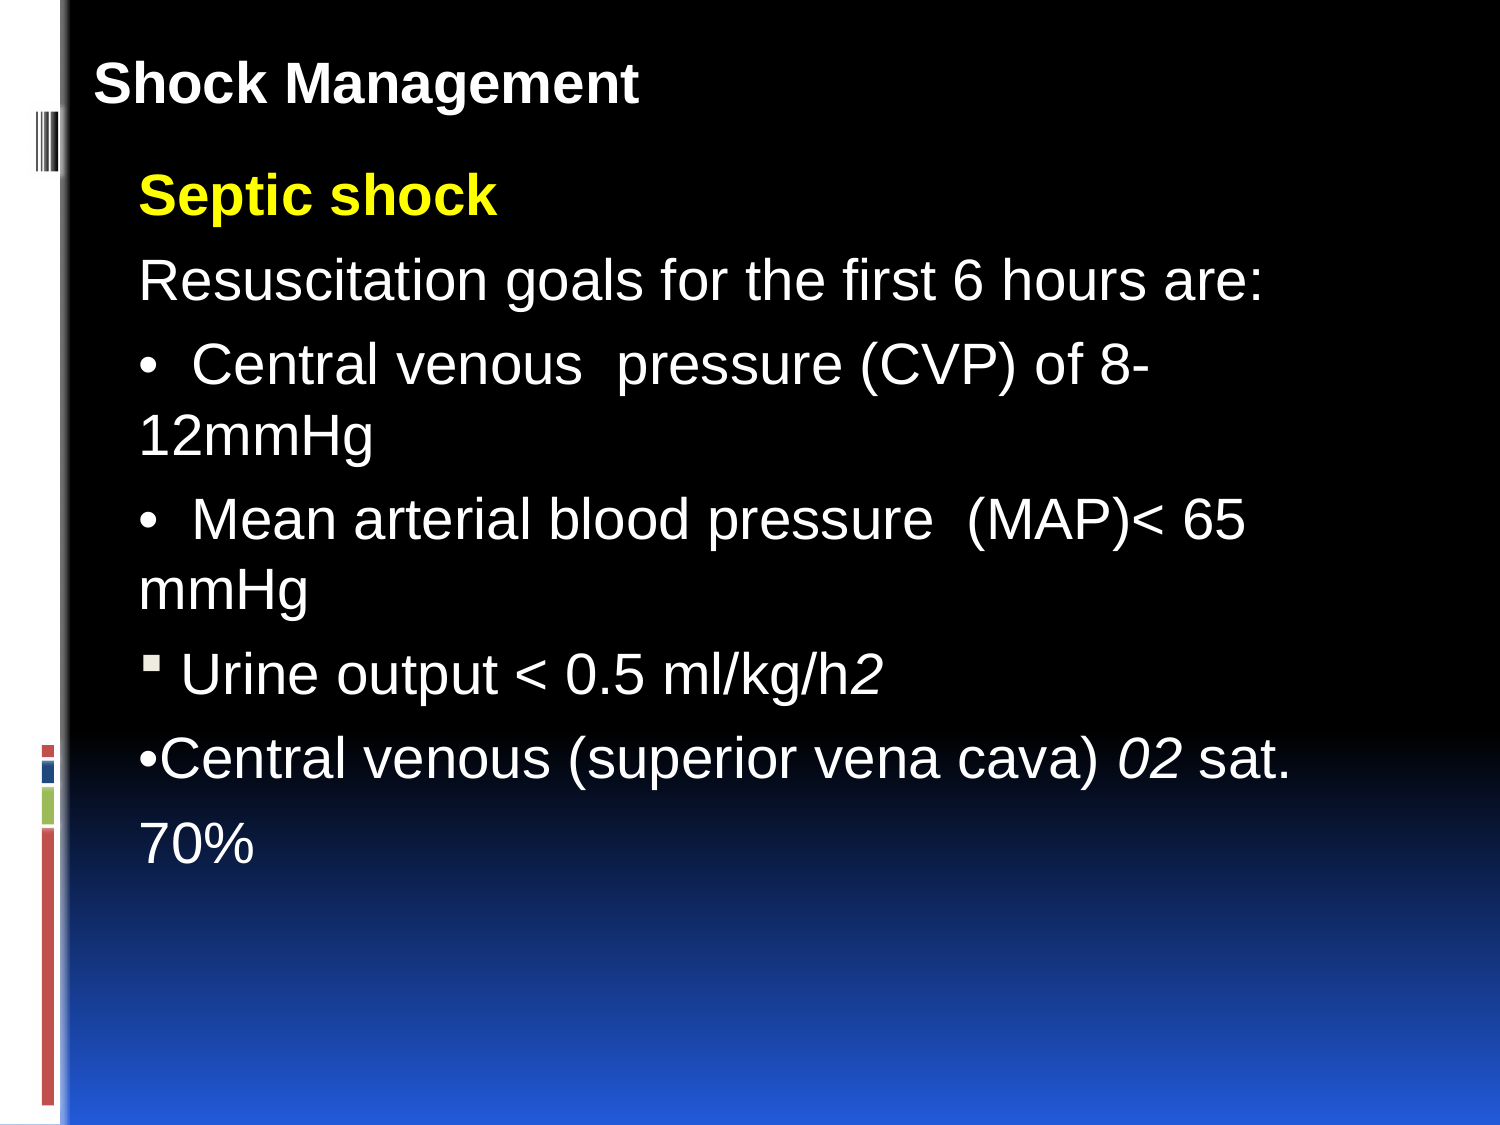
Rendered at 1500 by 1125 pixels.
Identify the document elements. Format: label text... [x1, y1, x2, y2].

text_box Shock Management [78, 37, 656, 123]
list Septic shock Resuscitation goals for the first 6 hours are: • Central venous pressure (CVP) of 8-12mmHg • Mean arterial blood pressure (MAP)< 65 mmHg Urine output < 0.5 ml/kg/h2 •Central venous (superior vena cava) 02 sat. 70% [112, 149, 1388, 901]
